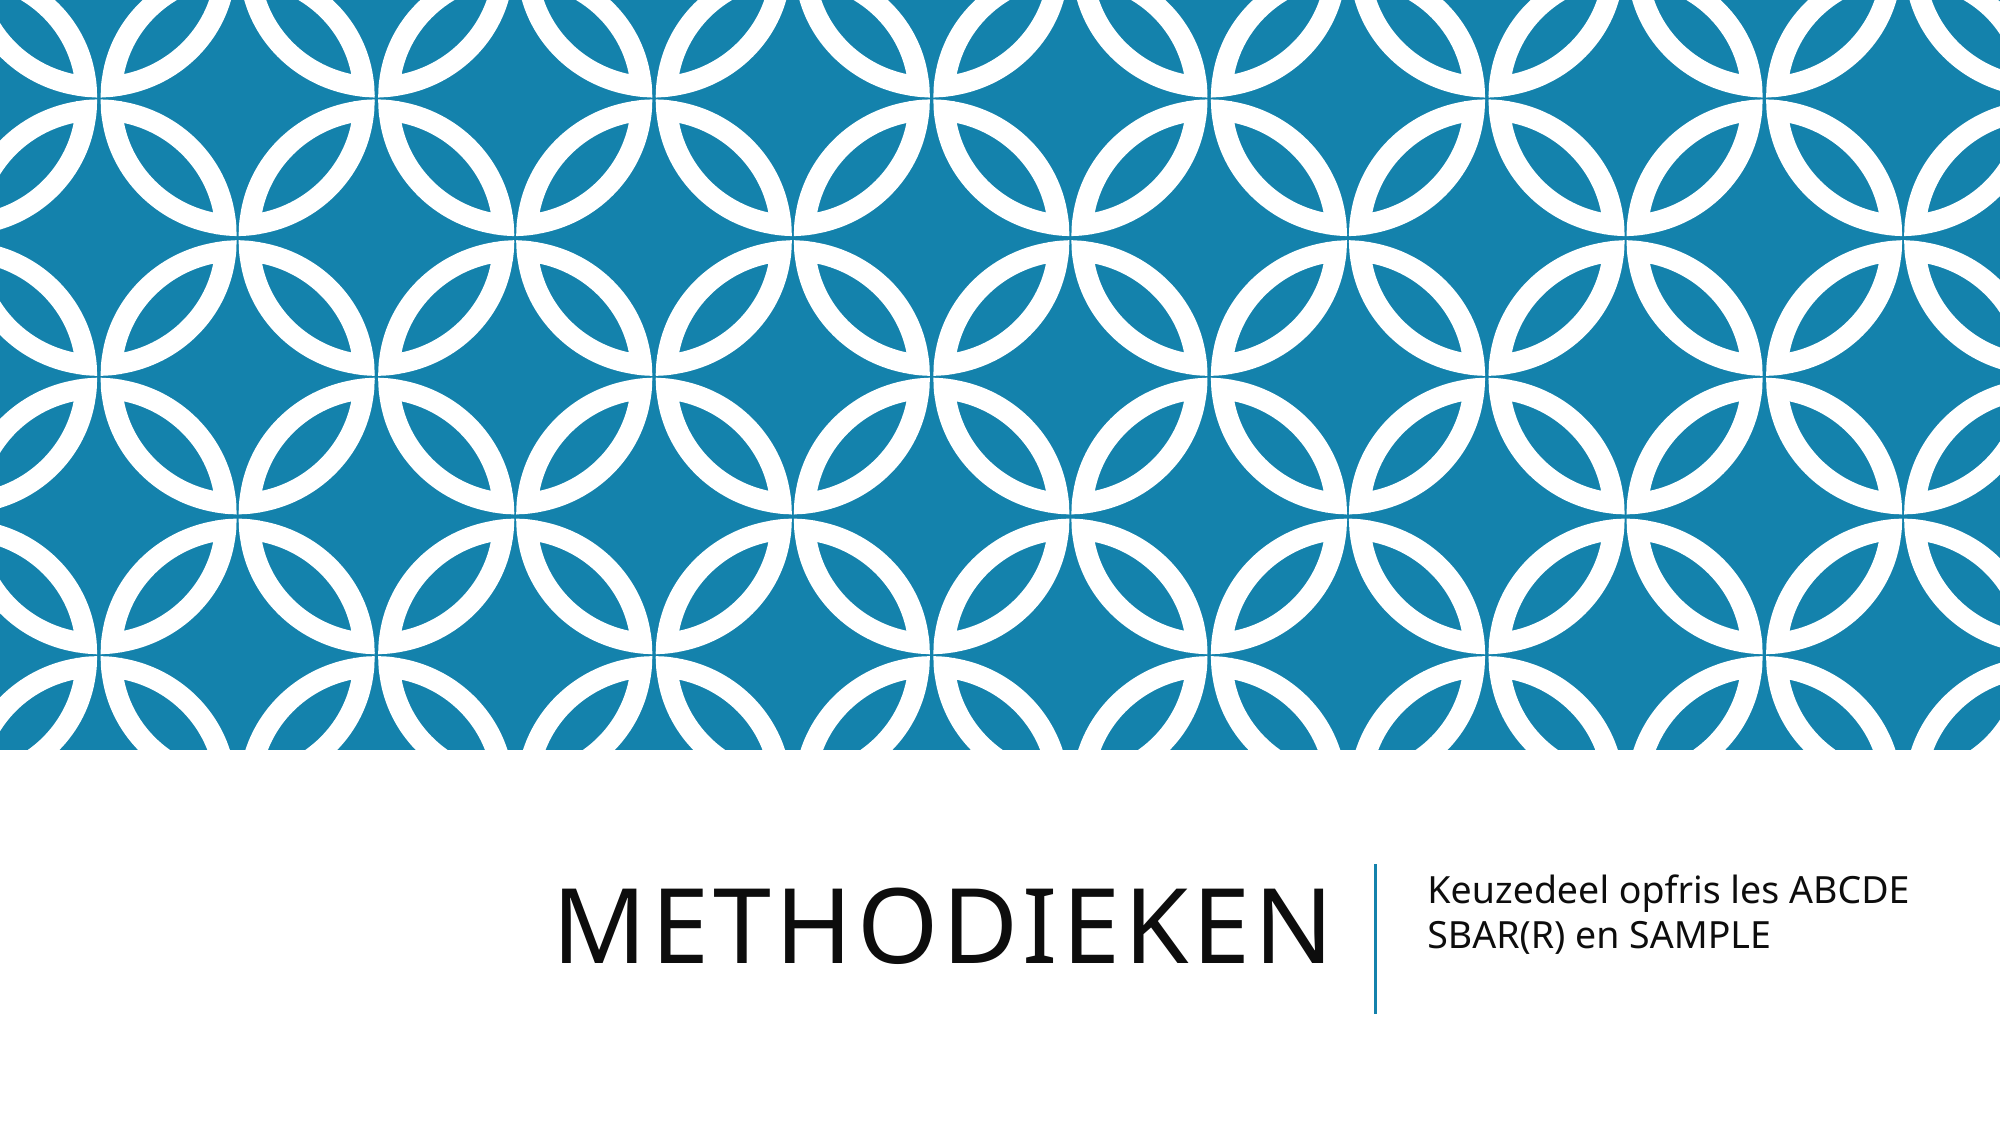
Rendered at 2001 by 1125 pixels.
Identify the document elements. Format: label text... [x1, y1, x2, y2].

subtitle Keuzedeel opfris les ABCDE SBAR(R) en SAMPLE [1412, 813, 1938, 1054]
title methodieken [75, 813, 1350, 1054]
